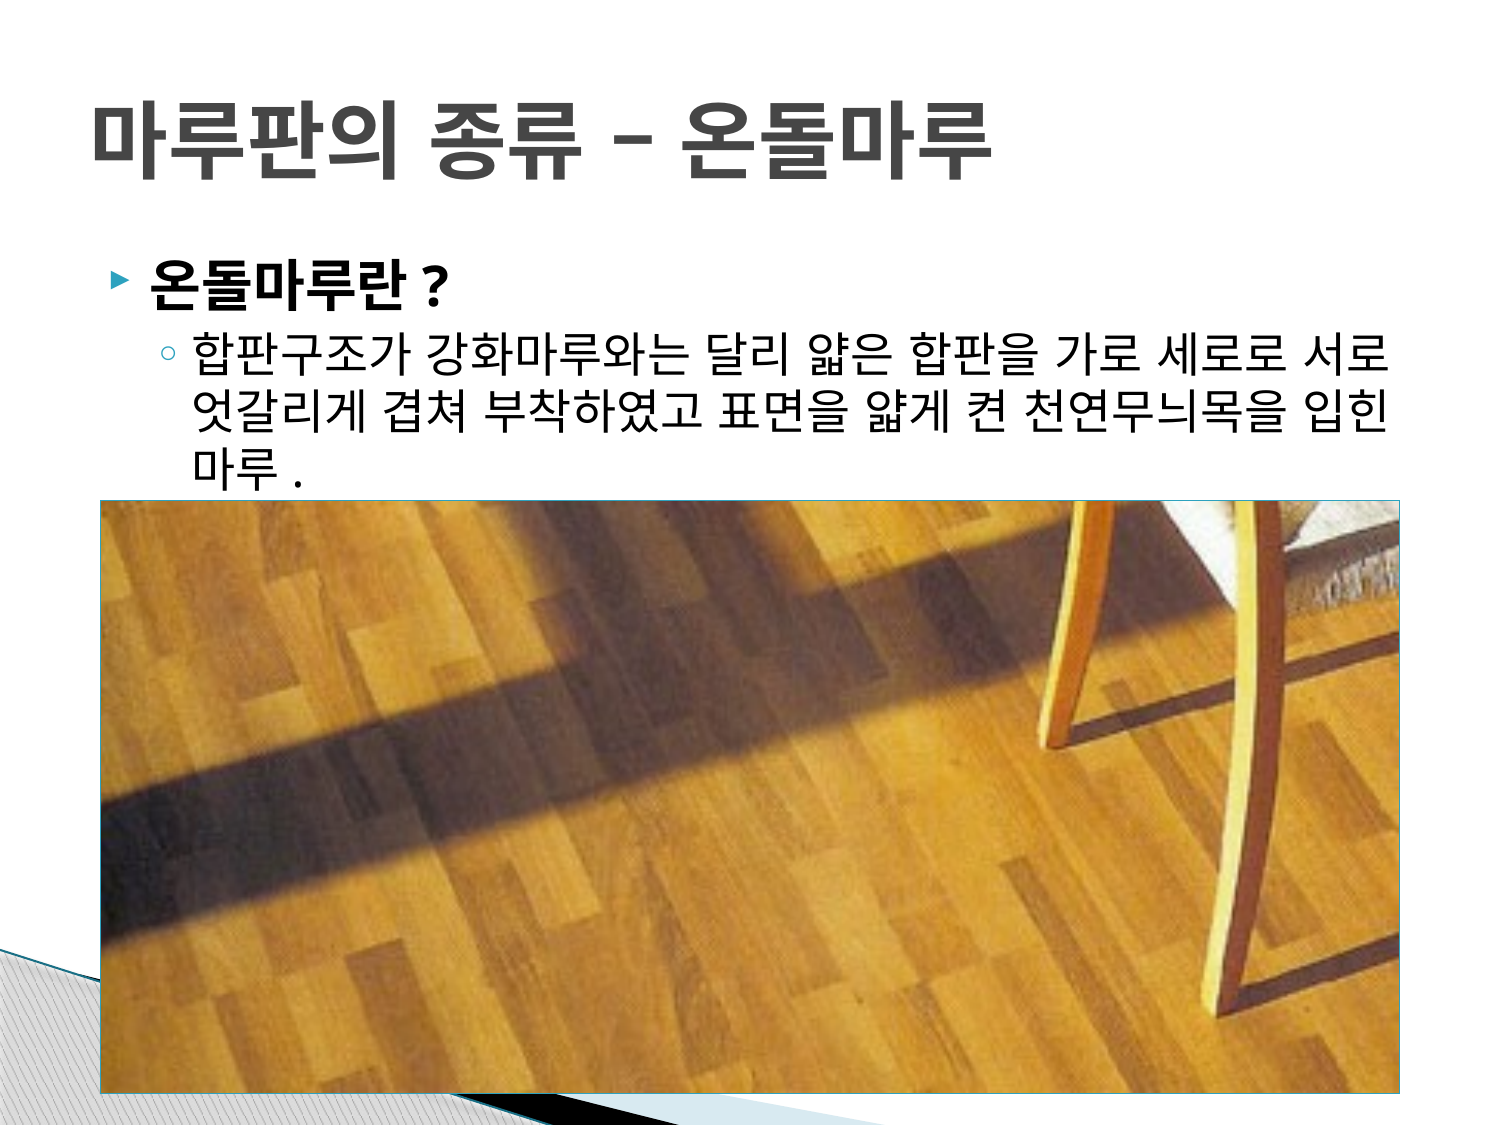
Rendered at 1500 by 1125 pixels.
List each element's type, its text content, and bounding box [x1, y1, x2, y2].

list 온돌마루란? 합판구조가 강화마루와는 달리 얇은 합판을 가로 세로로 서로 엇갈리게 겹쳐 부착하였고 표면을 얇게 켠 천연무늬목을 입힌 마루. [75, 243, 1425, 986]
picture [100, 499, 1400, 1095]
title 마루판의 종류 – 온돌마루 [75, 45, 1425, 233]
